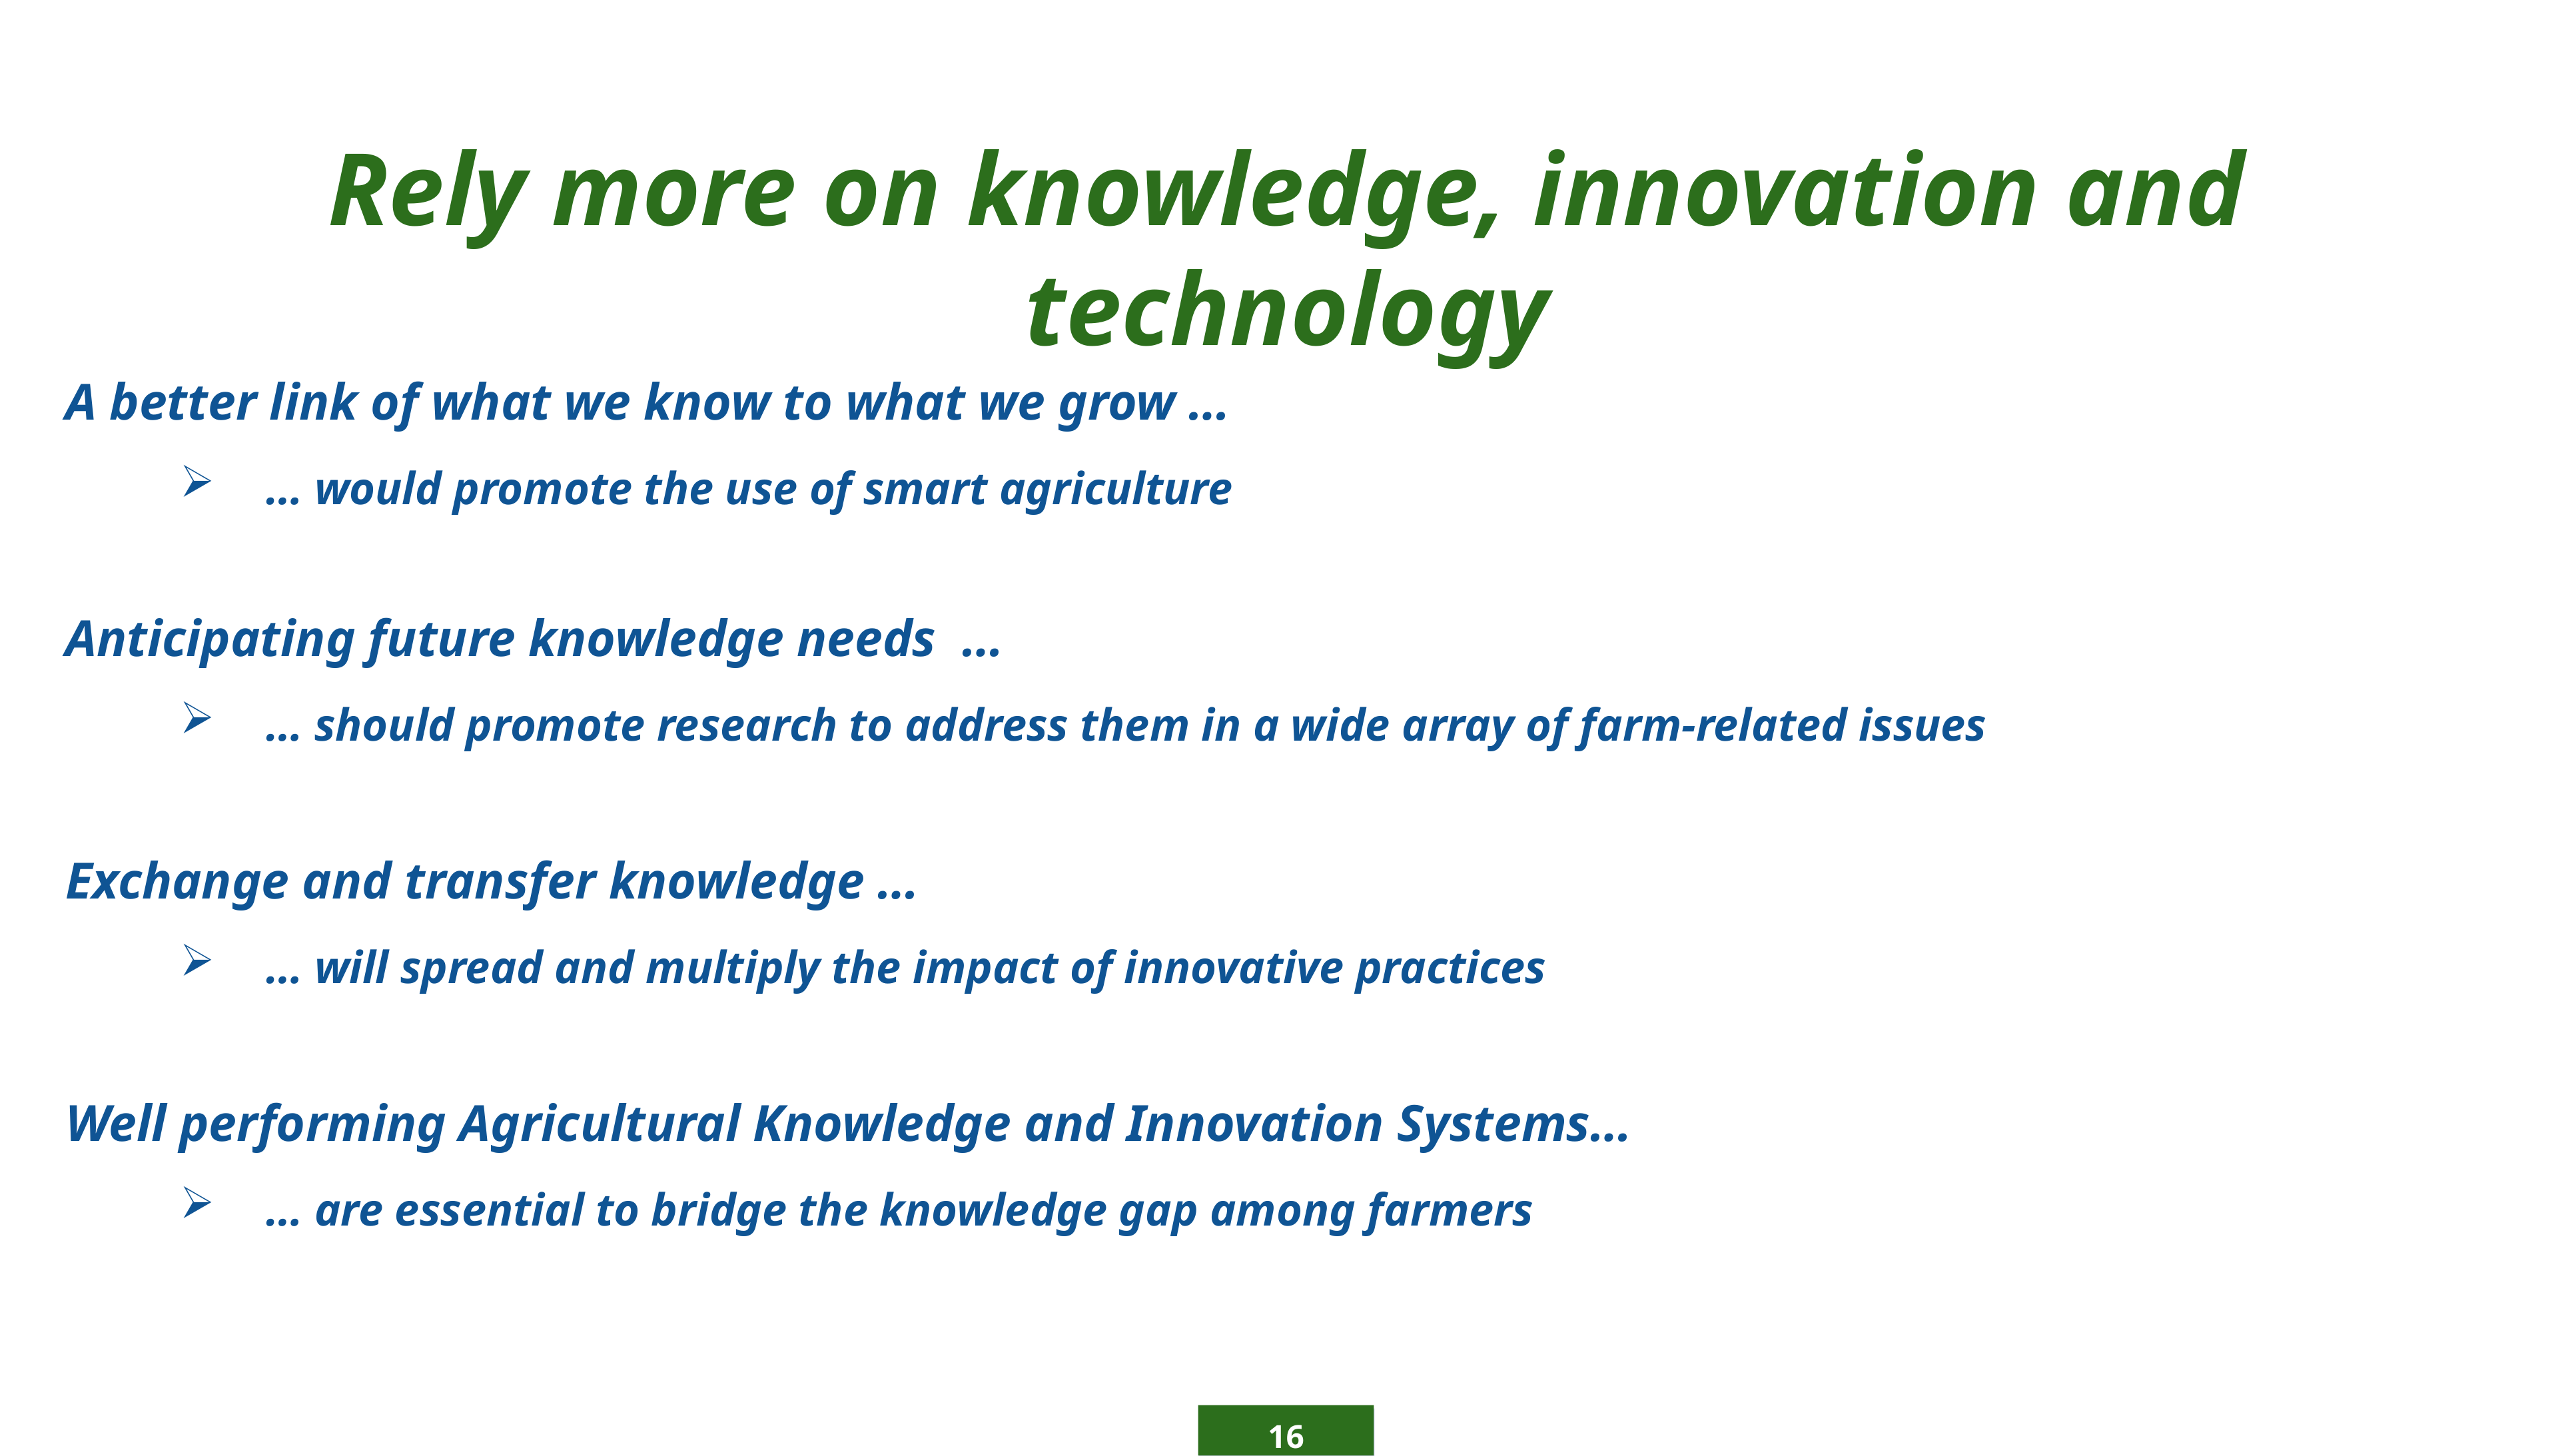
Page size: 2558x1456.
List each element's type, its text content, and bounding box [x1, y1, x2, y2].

text_box 16 [1198, 1405, 1374, 1456]
title Rely more on knowledge, innovation and technology [85, 114, 2487, 295]
list A better link of what we know to what we grow … … would promote the use of smart agriculture Anticipating future knowledge needs … … should promote research to address them in a wide array of farm-related issues Exchange and transfer knowledge … … will spread and multiply the impact of innovative practices Well performing Agricultural Knowledge and Innovation Systems… … are essential to bridge the knowledge gap among farmers [55, 295, 2517, 1318]
